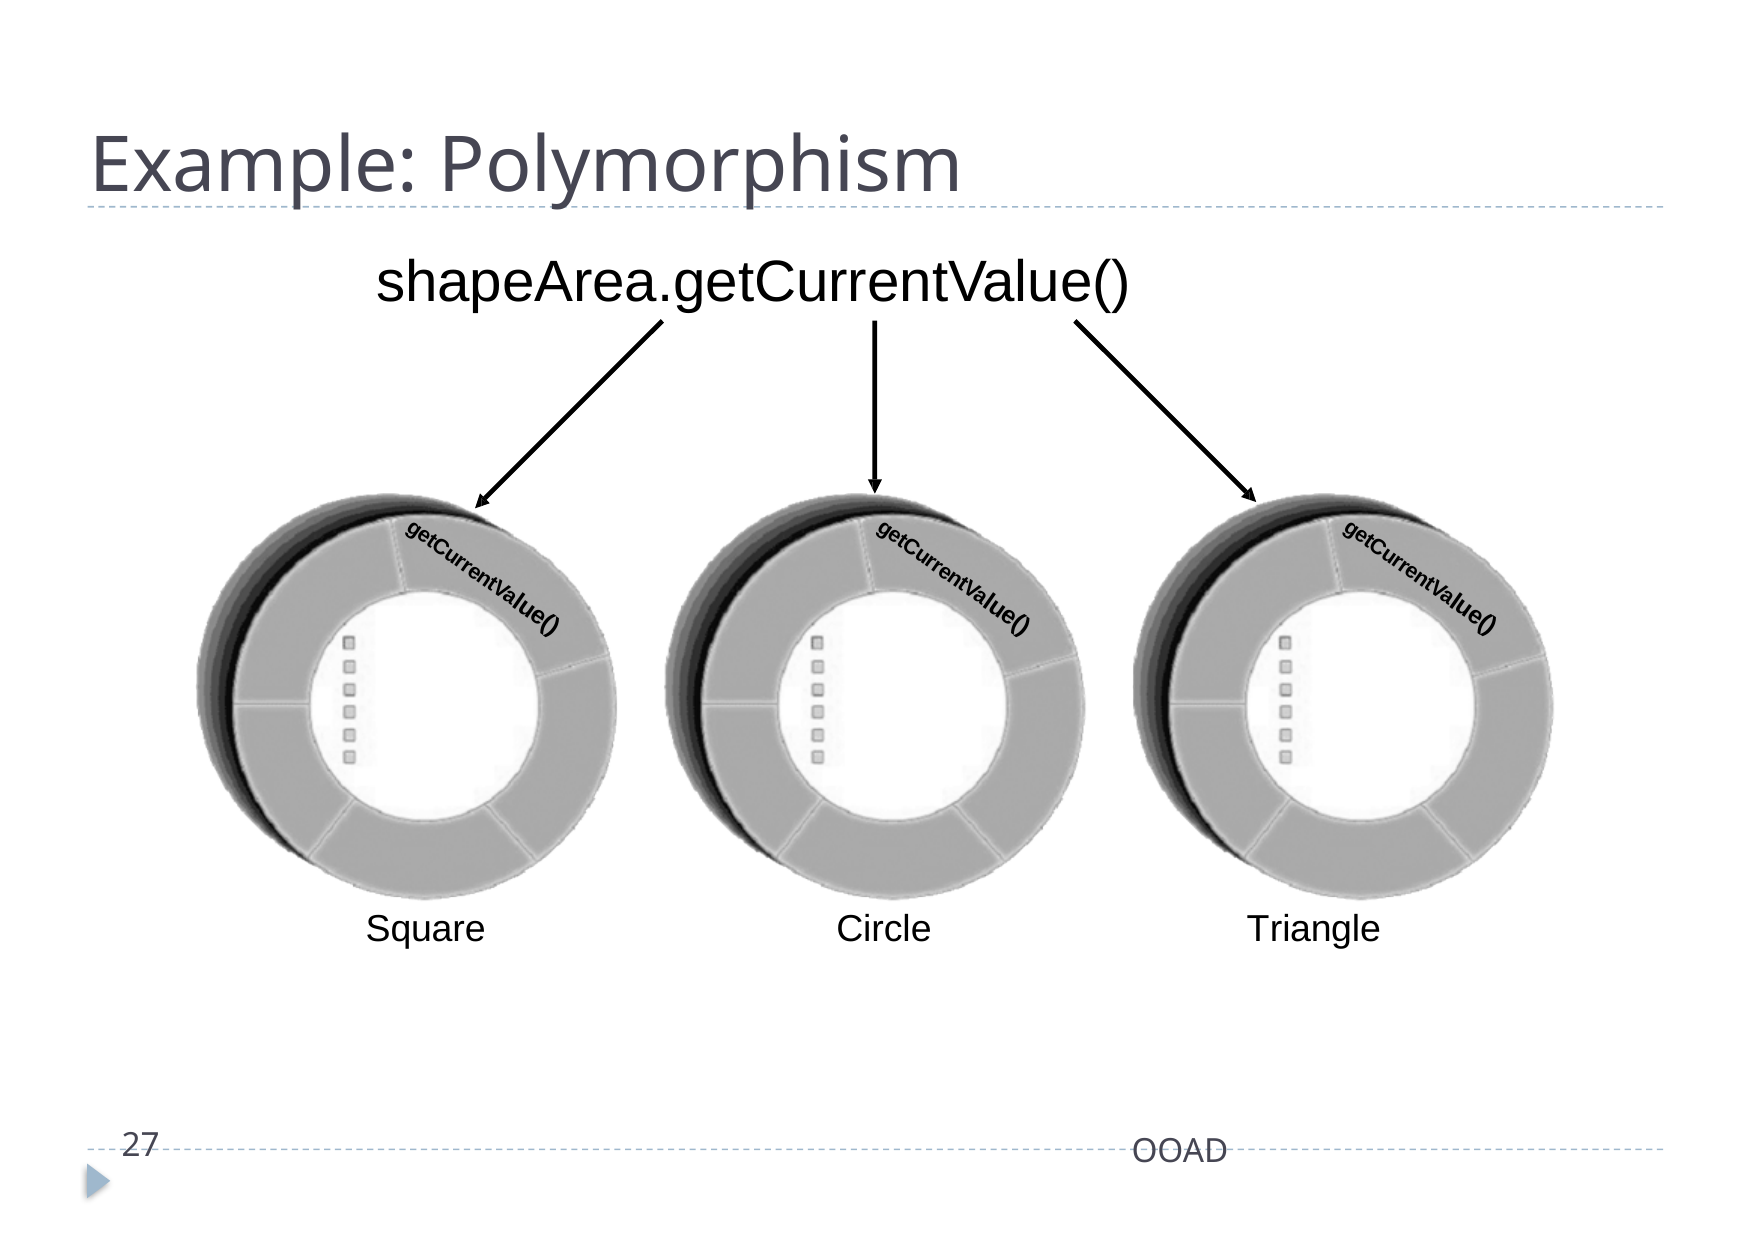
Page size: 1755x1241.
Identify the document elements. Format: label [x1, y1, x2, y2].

text_box [663, 320, 1087, 902]
text_box [834, 903, 935, 949]
text_box [373, 242, 1142, 313]
footer [556, 1149, 1229, 1241]
slide_number [117, 1149, 498, 1241]
text_box [363, 903, 489, 949]
text_box [1073, 319, 1555, 902]
text_box [1244, 903, 1385, 949]
title [87, 0, 1667, 207]
text_box [195, 319, 664, 902]
